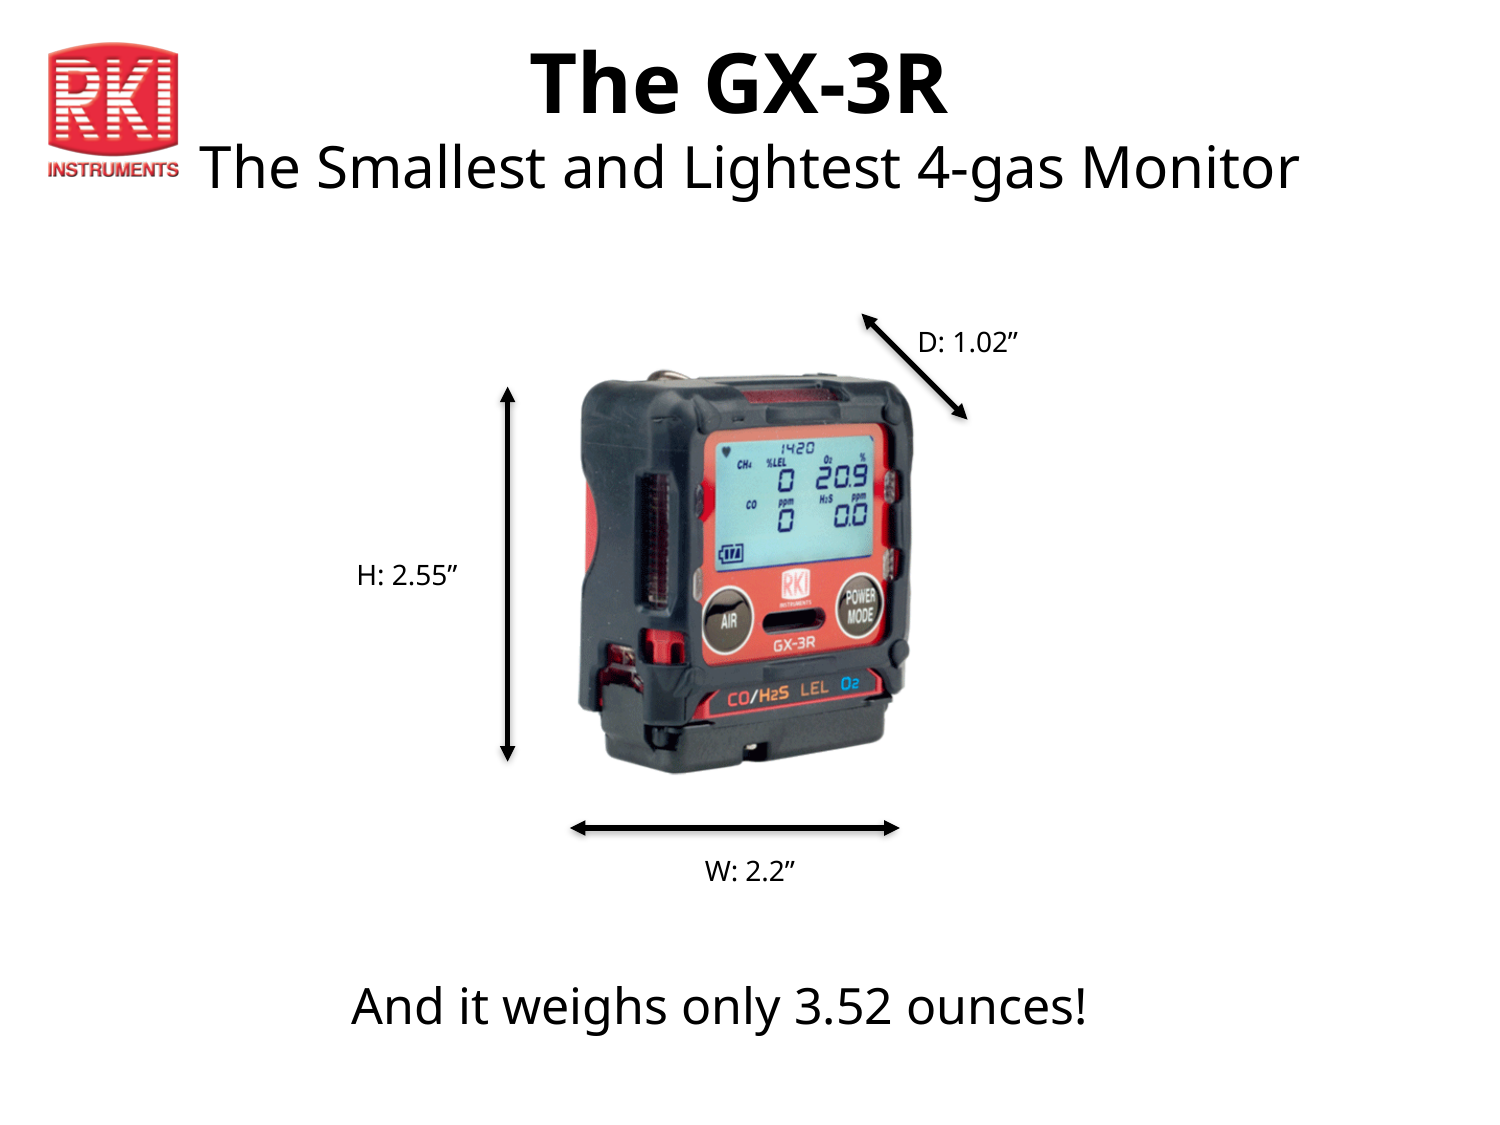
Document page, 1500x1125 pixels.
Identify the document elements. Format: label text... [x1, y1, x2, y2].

picture [540, 315, 960, 810]
text_box W: 2.2” [689, 846, 810, 895]
title The GX-3R The Smallest and Lightest 4-gas Monitor [0, 0, 1500, 230]
text_box D: 1.02” [963, 317, 1033, 366]
text_box H: 2.55” [341, 549, 473, 598]
text_box And it weighs only 3.52 ounces! [336, 967, 1133, 1043]
